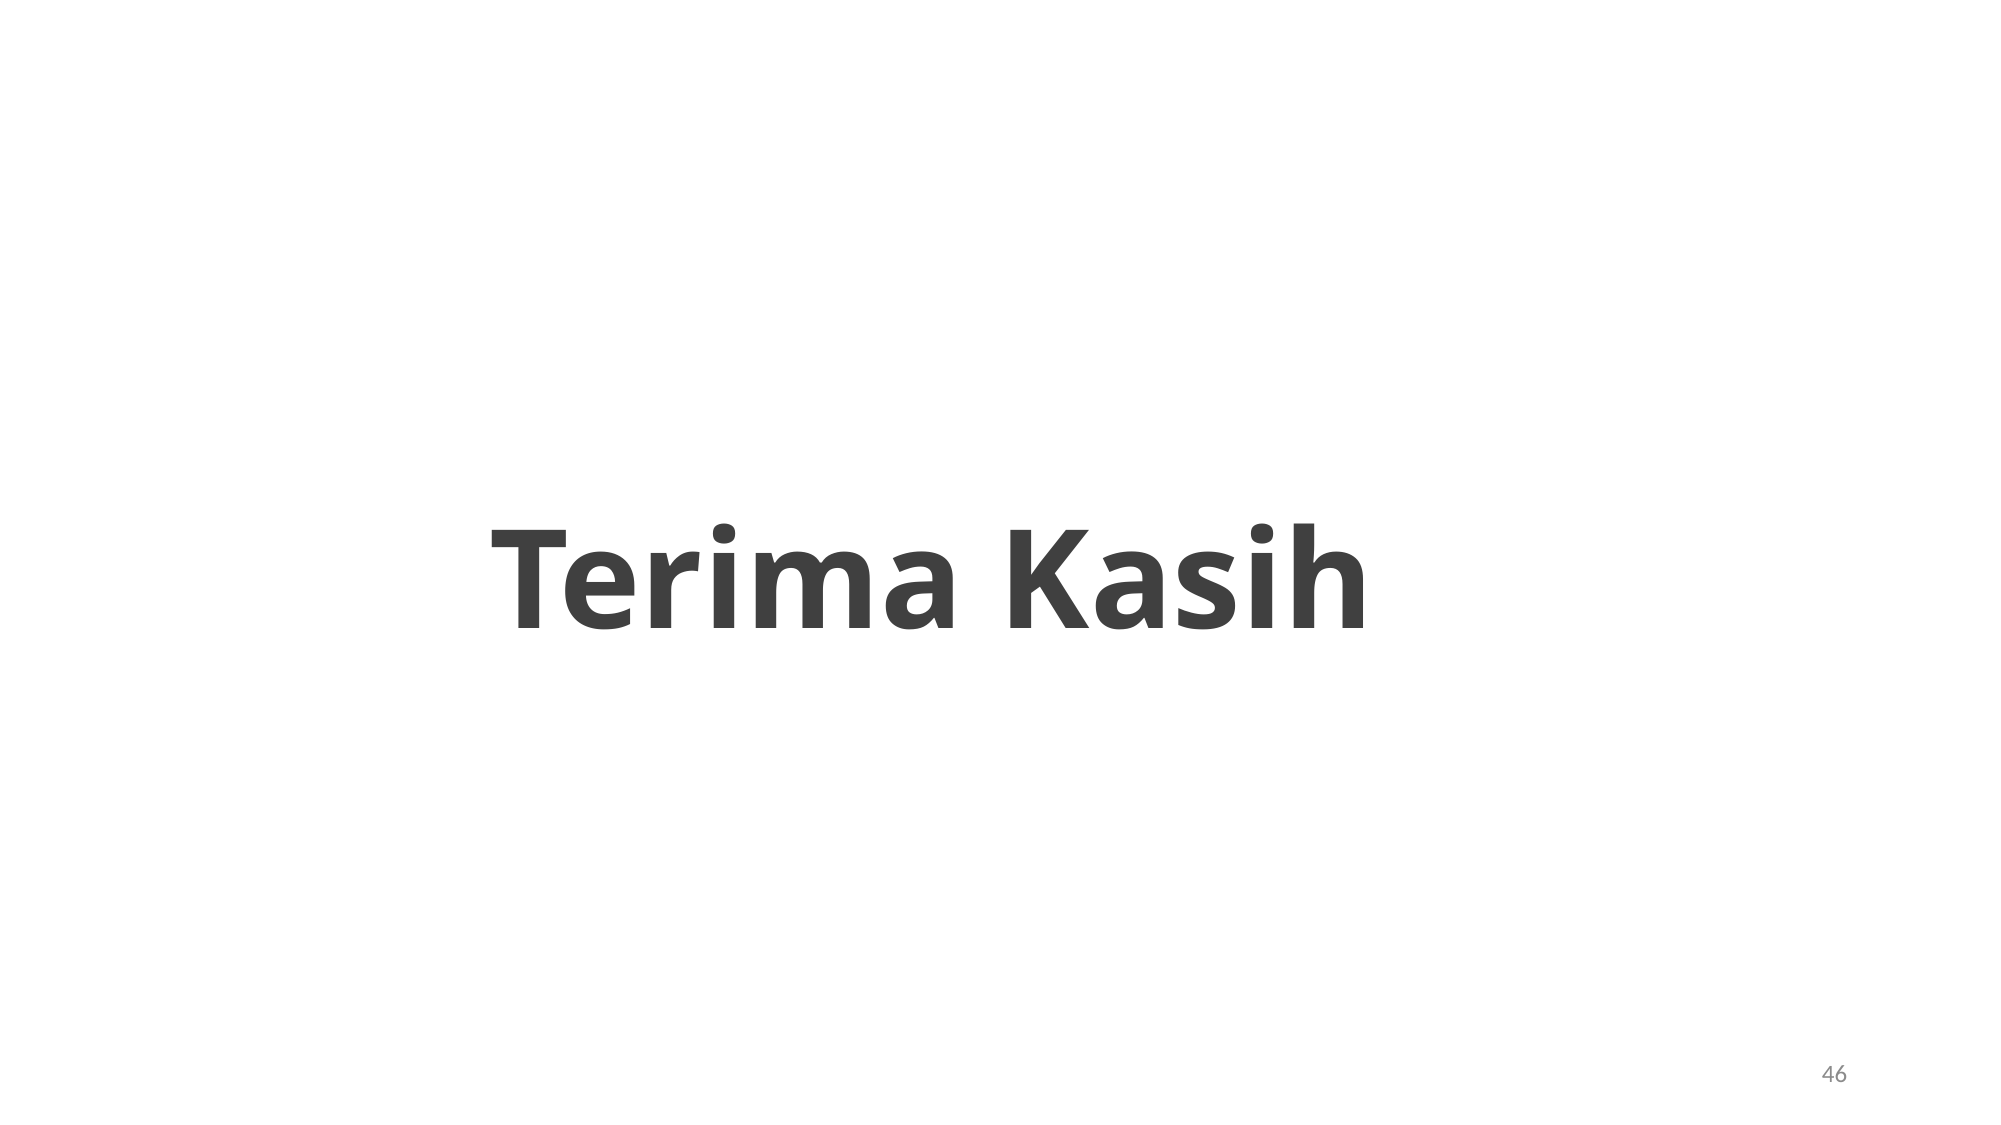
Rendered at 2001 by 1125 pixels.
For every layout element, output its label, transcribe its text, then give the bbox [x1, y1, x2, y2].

slide_number 46 [1412, 1042, 1863, 1103]
title Terima Kasih [474, 505, 1483, 663]
